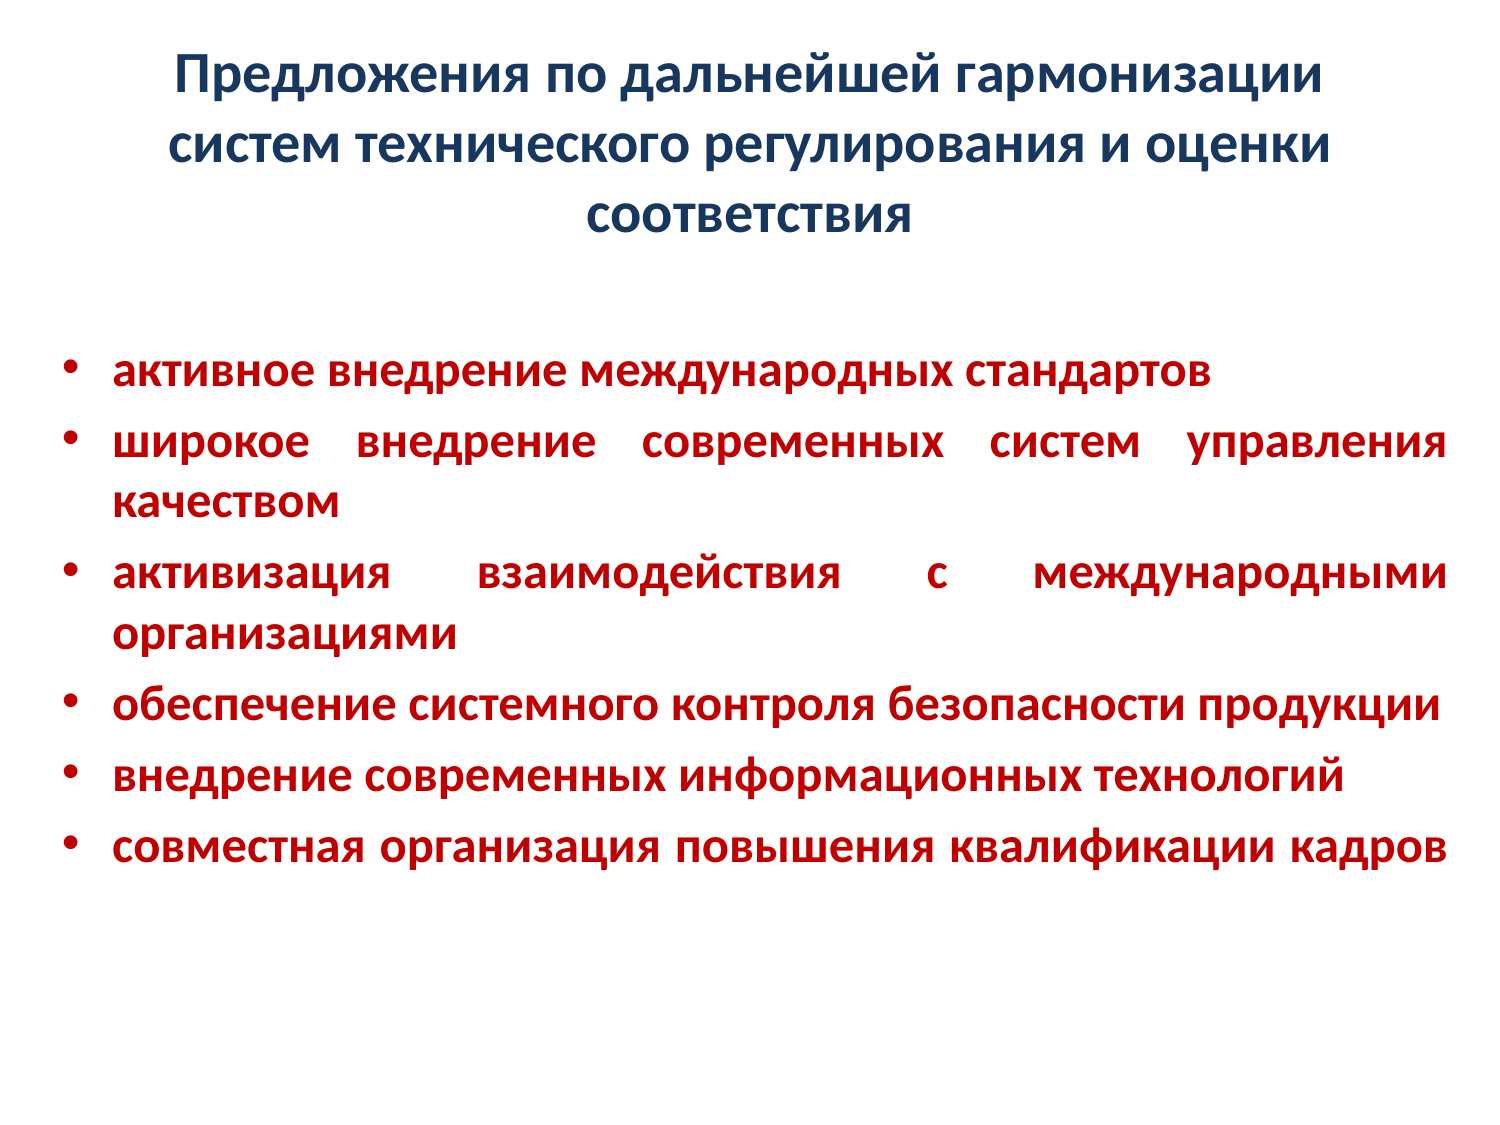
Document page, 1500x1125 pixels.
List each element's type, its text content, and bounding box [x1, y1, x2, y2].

list активное внедрение международных стандартов широкое внедрение современных систем управления качеством активизация взаимодействия с международными организациями обеспечение системного контроля безопасности продукции внедрение современных информационных технологий совместная организация повышения квалификации кадров [46, 327, 1466, 1006]
title Предложения по дальнейшей гармонизации систем технического регулирования и оценки соответствия [74, 44, 1426, 233]
